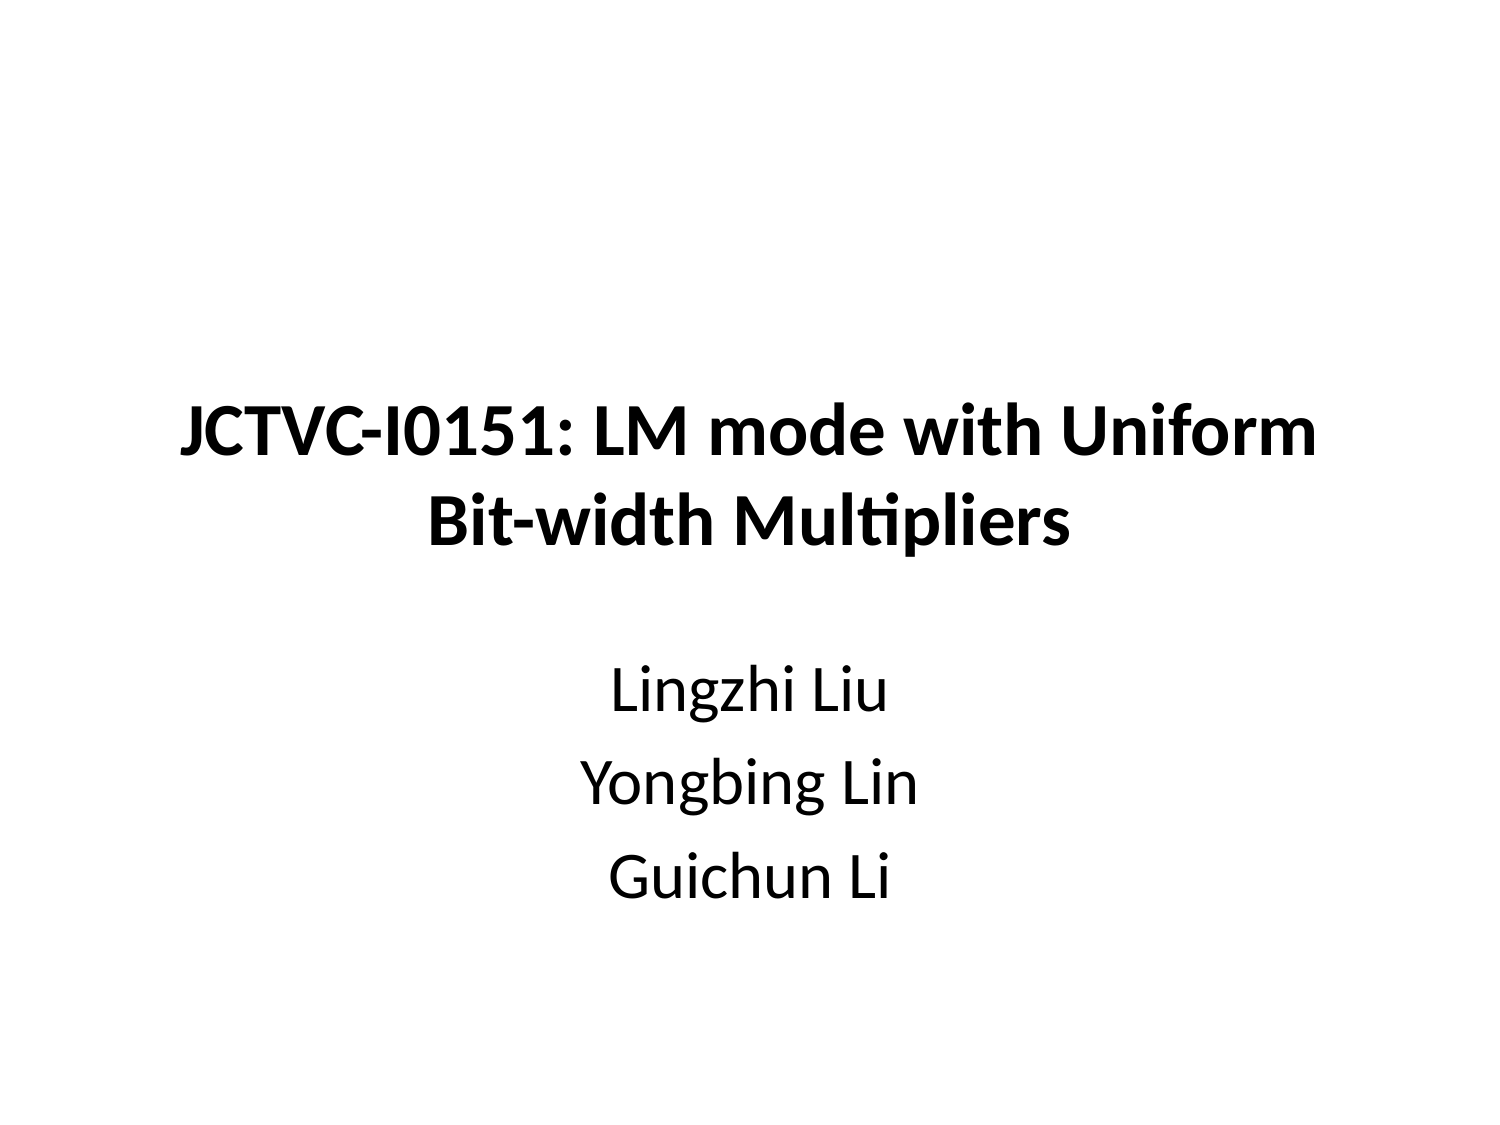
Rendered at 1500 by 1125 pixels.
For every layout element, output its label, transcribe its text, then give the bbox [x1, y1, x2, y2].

subtitle Lingzhi Liu Yongbing Lin Guichun Li [225, 637, 1275, 925]
title JCTVC-I0151: LM mode with Uniform Bit-width Multipliers [112, 349, 1388, 591]
